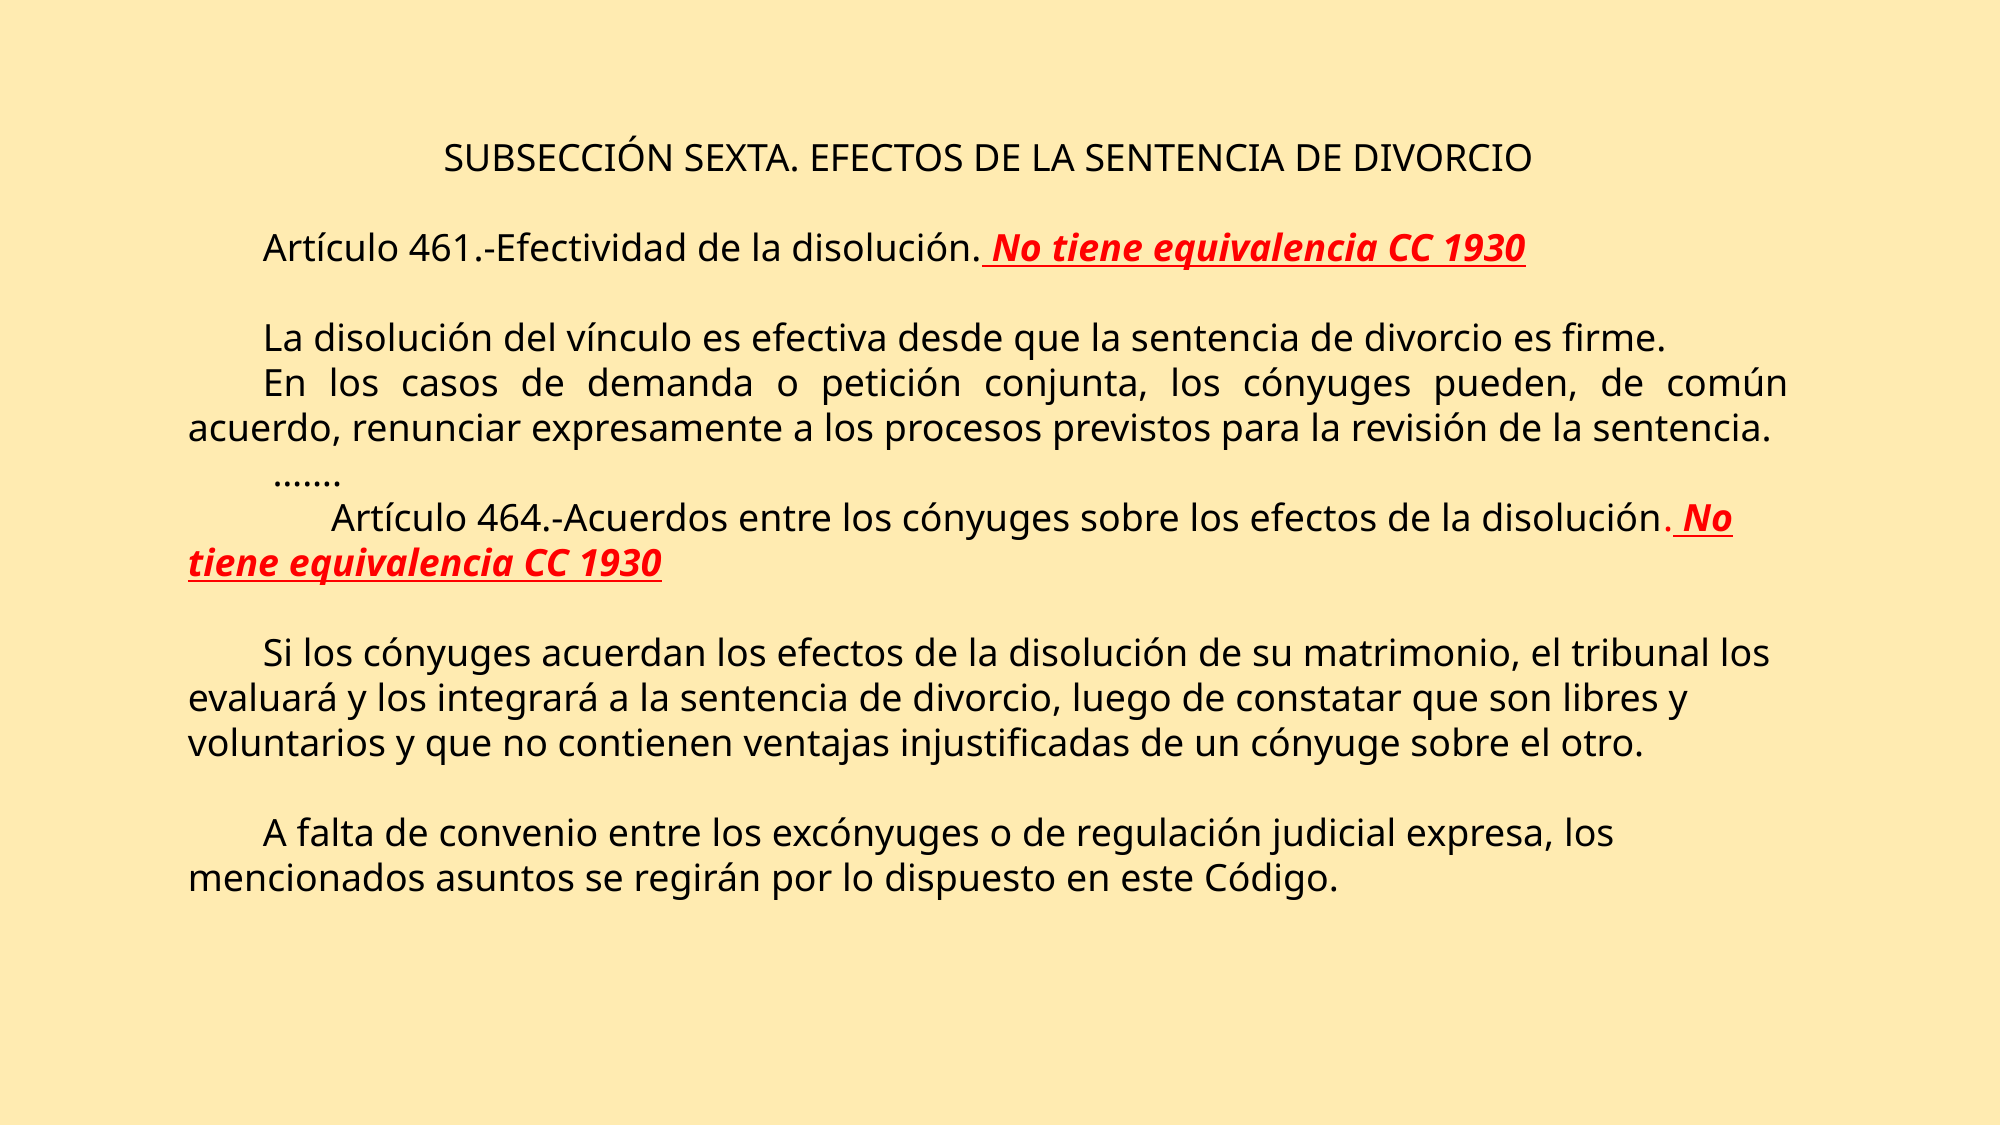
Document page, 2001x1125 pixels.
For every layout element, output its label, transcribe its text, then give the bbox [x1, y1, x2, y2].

text_box SUBSECCIÓN SEXTA. EFECTOS DE LA SENTENCIA DE DIVORCIO Artículo 461.-Efectividad de la disolución. No tiene equivalencia CC 1930 La disolución del vínculo es efectiva desde que la sentencia de divorcio es firme. En los casos de demanda o petición conjunta, los cónyuges pueden, de común acuerdo, renunciar expresamente a los procesos previstos para la revisión de la sentencia. ……. Artículo 464.-Acuerdos entre los cónyuges sobre los efectos de la disolución. No tiene equivalencia CC 1930 Si los cónyuges acuerdan los efectos de la disolución de su matrimonio, el tribunal los evaluará y los integrará a la sentencia de divorcio, luego de constatar que son libres y voluntarios y que no contienen ventajas injustificadas de un cónyuge sobre el otro. A falta de convenio entre los excónyuges o de regulación judicial expresa, los mencionados asuntos se regirán por lo dispuesto en este Código. [173, 126, 1805, 1087]
